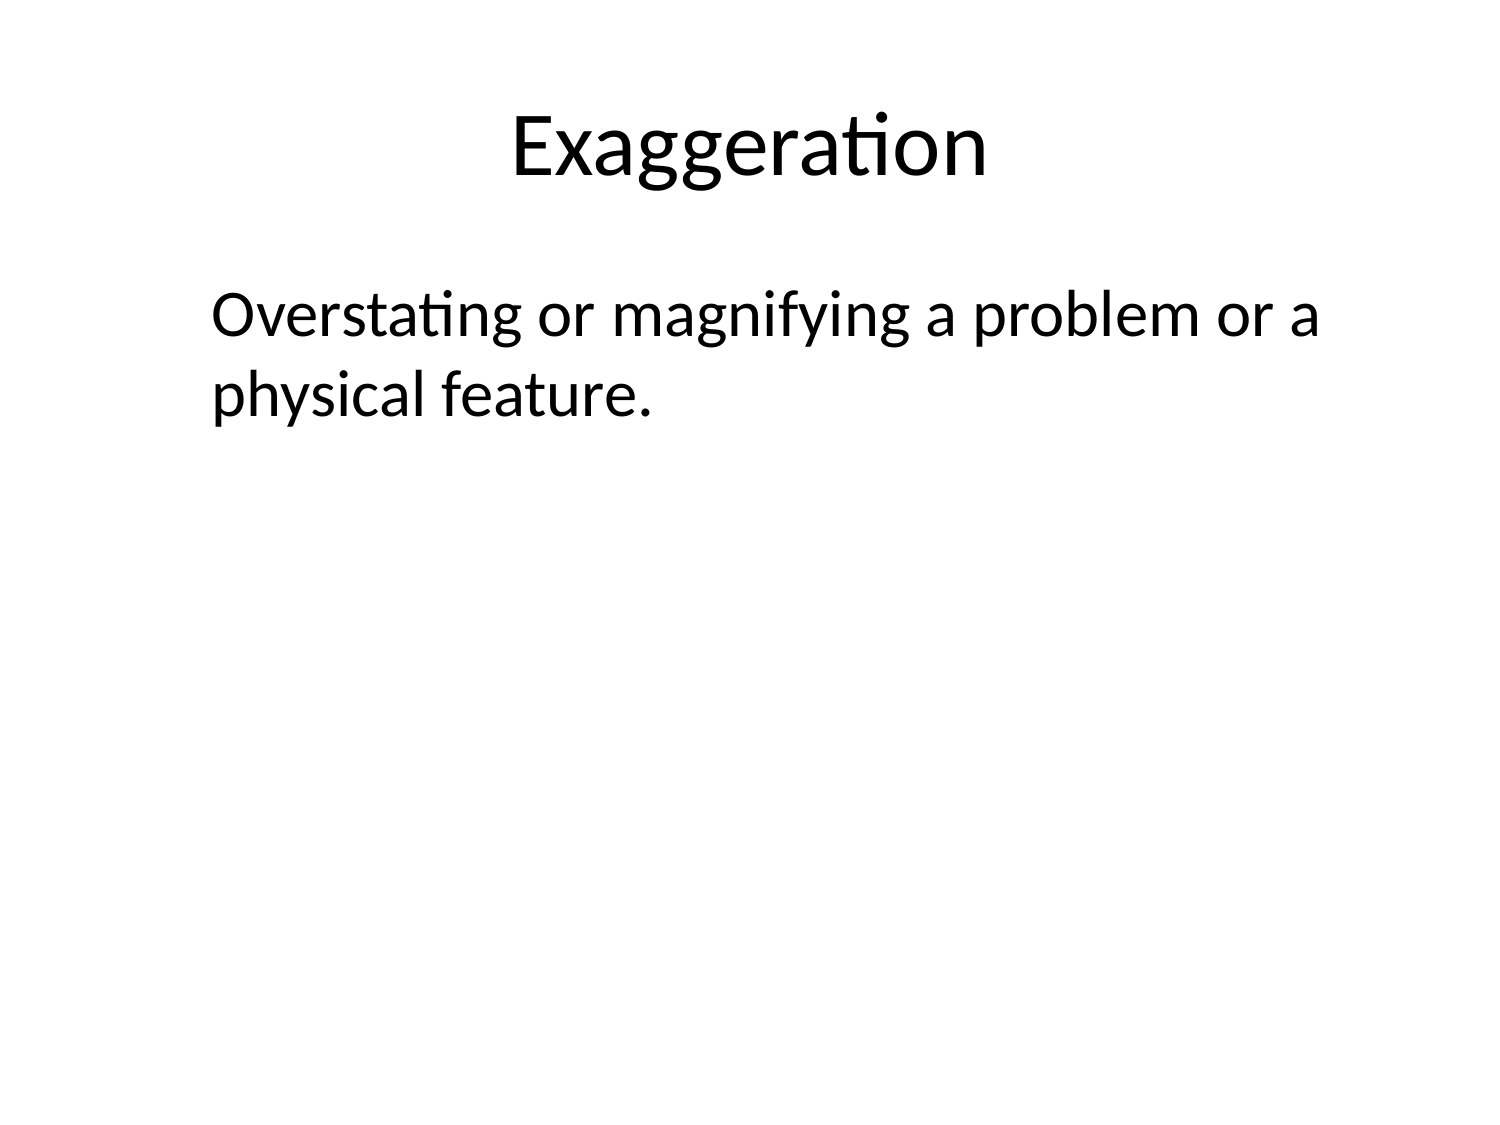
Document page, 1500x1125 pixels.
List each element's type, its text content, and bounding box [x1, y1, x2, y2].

title Exaggeration [75, 45, 1425, 233]
list Overstating or magnifying a problem or a physical feature. [75, 262, 1425, 1005]
